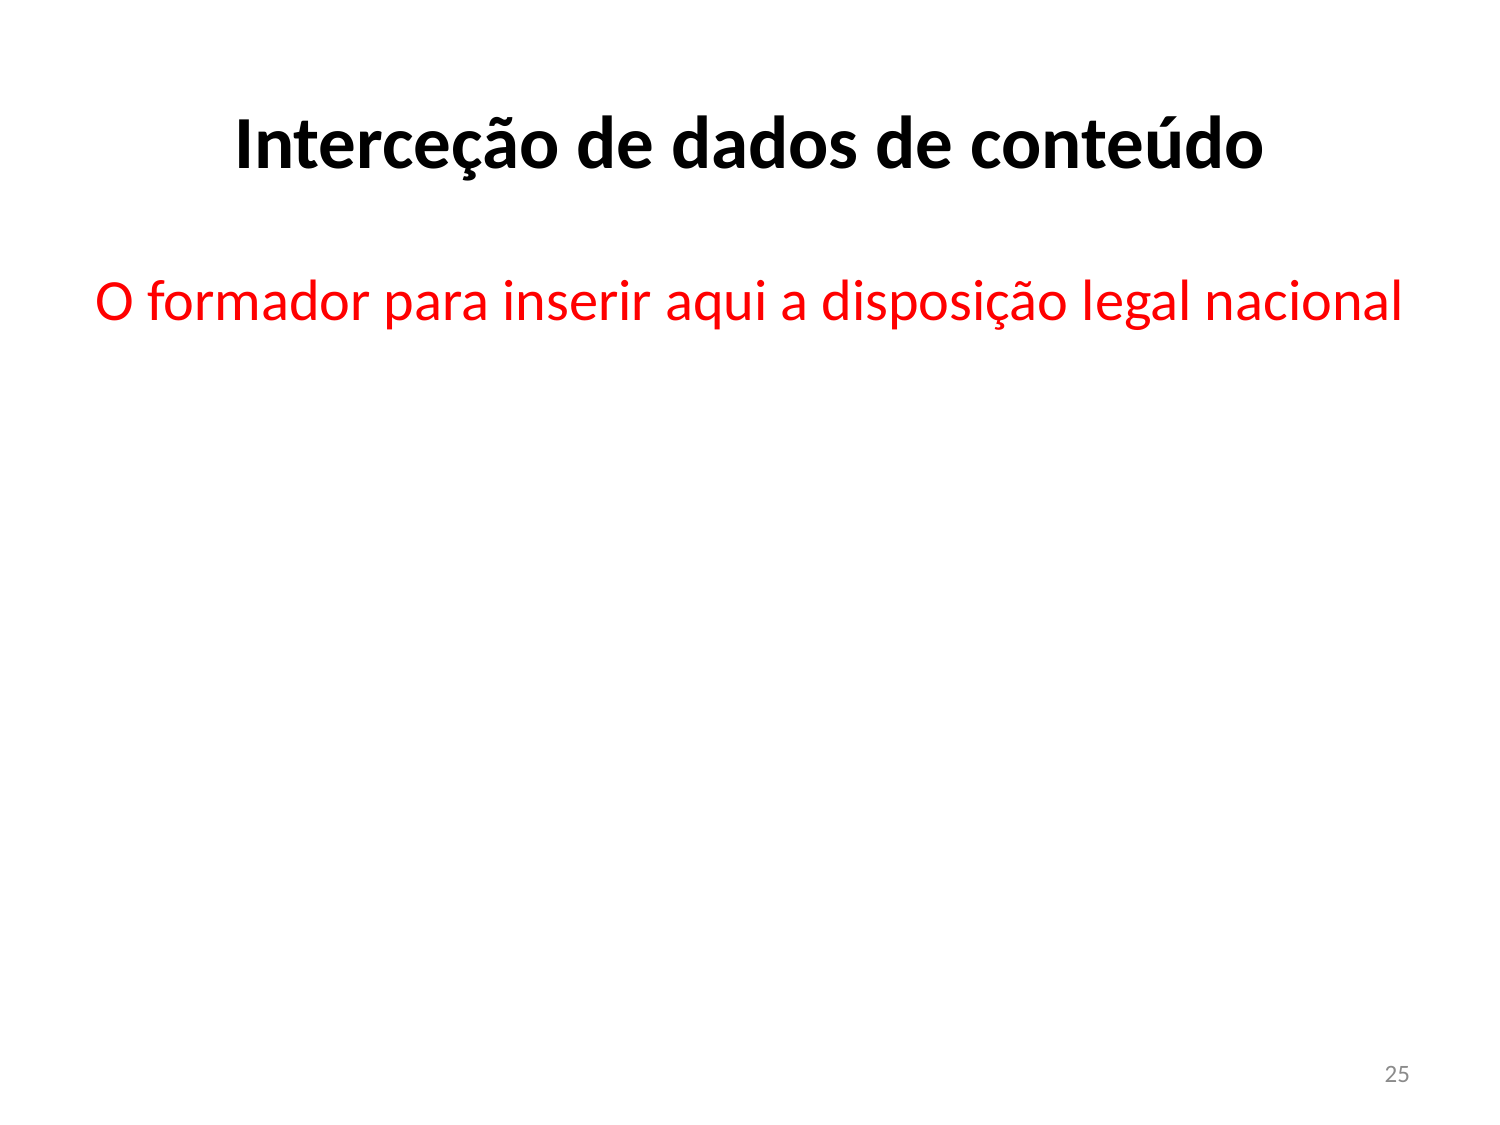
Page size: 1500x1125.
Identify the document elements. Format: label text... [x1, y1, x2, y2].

list O formador para inserir aqui a disposição legal nacional [75, 262, 1425, 1005]
title Interceção de dados de conteúdo [75, 45, 1425, 233]
slide_number 25 [1074, 1042, 1425, 1103]
